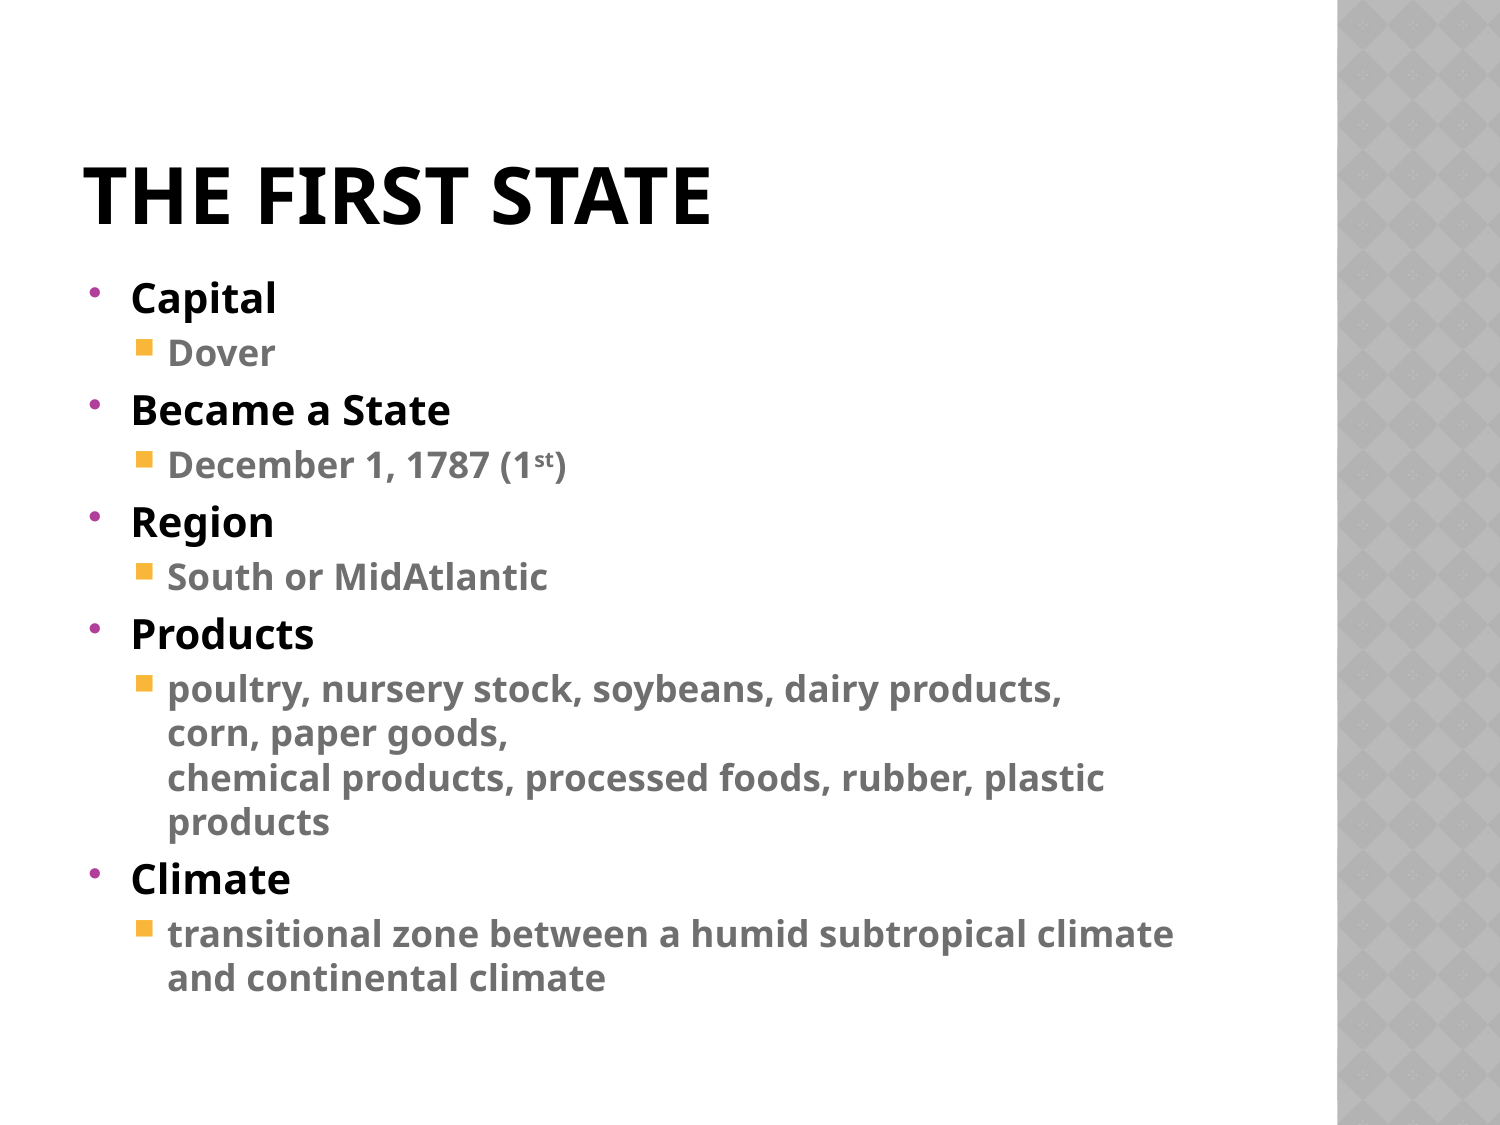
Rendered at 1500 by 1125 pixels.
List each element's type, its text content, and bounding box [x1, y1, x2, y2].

title The first state [75, 52, 1263, 240]
list Capital Dover Became a State December 1, 1787 (1st) Region South or MidAtlantic Products poultry, nursery stock, soybeans, dairy products, corn, paper goods, chemical products, processed foods, rubber, plastic products Climate transitional zone between a humid subtropical climate and continental climate [75, 264, 1263, 1059]
